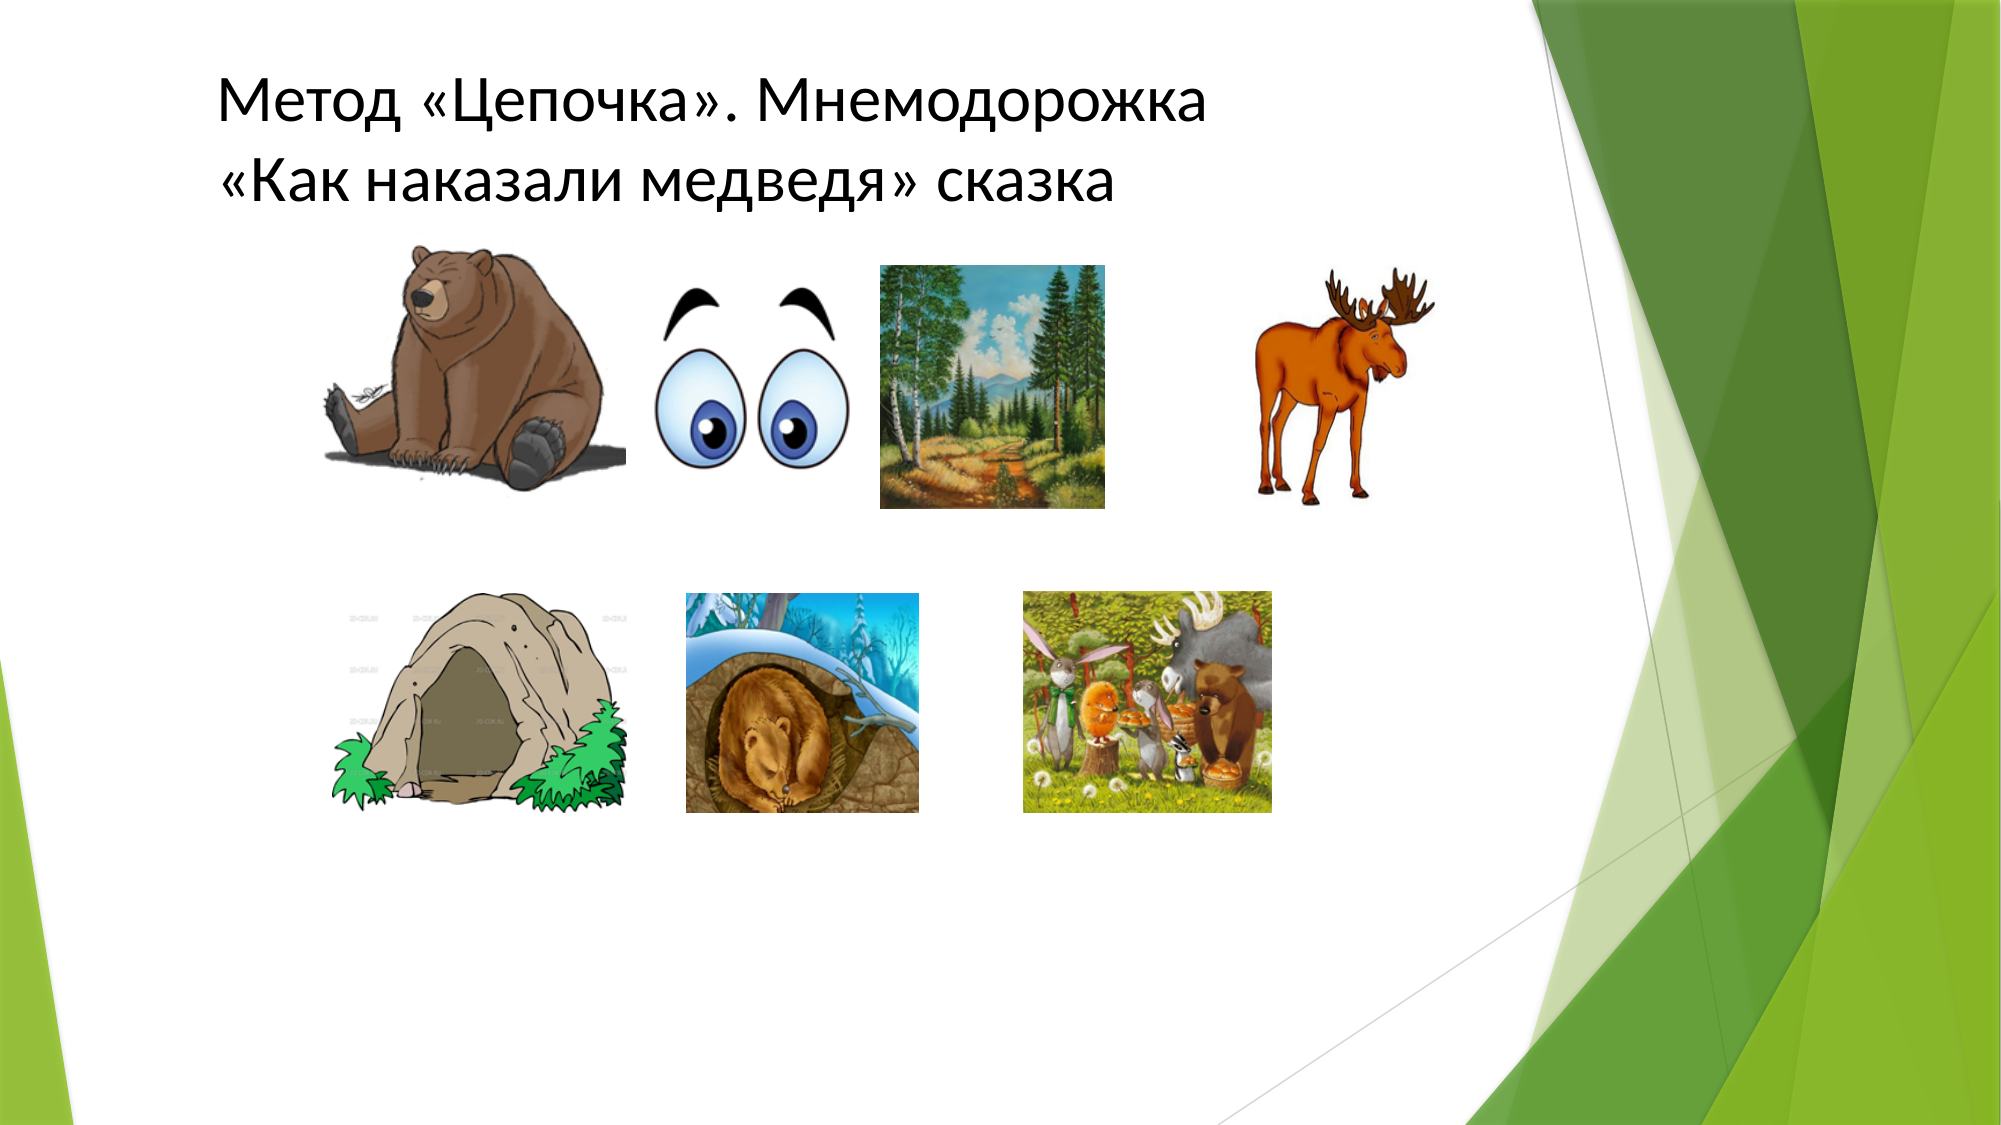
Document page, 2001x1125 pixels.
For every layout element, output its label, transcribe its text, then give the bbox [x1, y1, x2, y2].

picture [857, 603, 864, 609]
picture [686, 592, 919, 814]
picture [331, 592, 627, 814]
picture [789, 613, 799, 623]
picture [245, 217, 878, 510]
picture [1225, 265, 1447, 511]
picture [1023, 591, 1273, 814]
text_box Метод «Цепочка». Мнемодорожка «Как наказали медведя» сказка [202, 47, 1283, 303]
picture [880, 265, 1105, 509]
